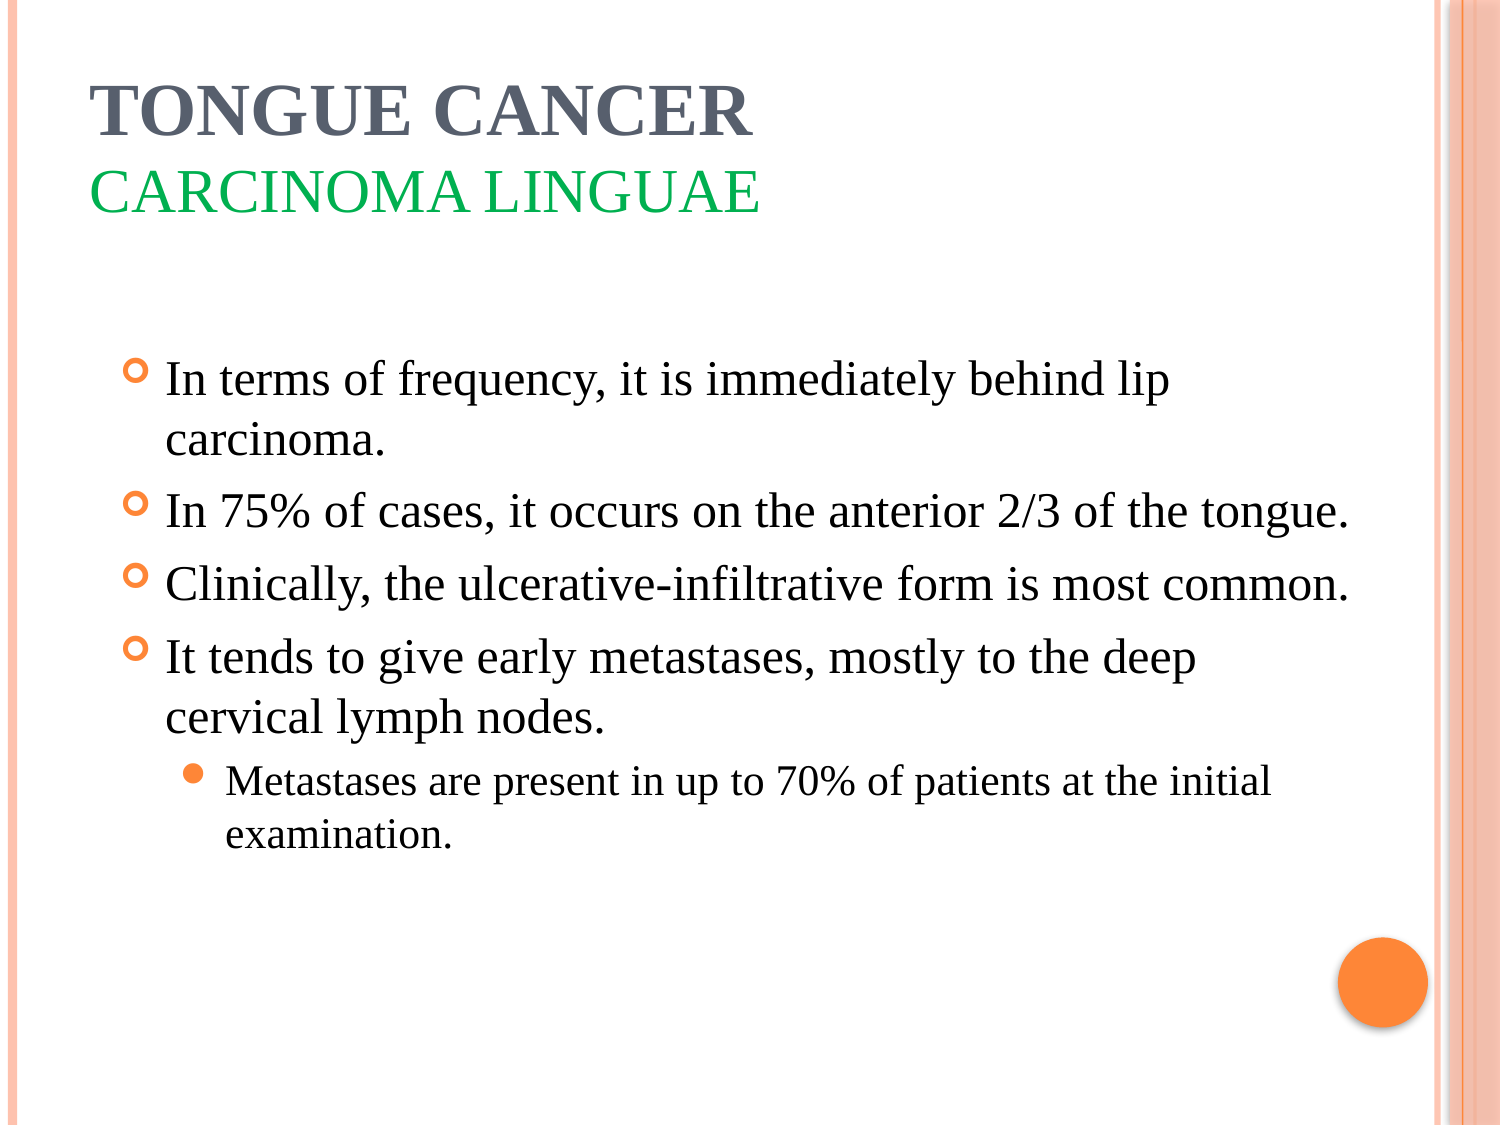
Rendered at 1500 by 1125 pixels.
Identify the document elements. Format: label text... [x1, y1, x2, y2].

title Tongue cancer Carcinoma linguae [75, 45, 1300, 233]
list In terms of frequency, it is immediately behind lip carcinoma. In 75% of cases, it occurs on the anterior 2/3 of the tongue. Clinically, the ulcerative-infiltrative form is most common. It tends to give early metastases, mostly to the deep cervical lymph nodes. Metastases are present in up to 70% of patients at the initial examination. [105, 338, 1367, 976]
